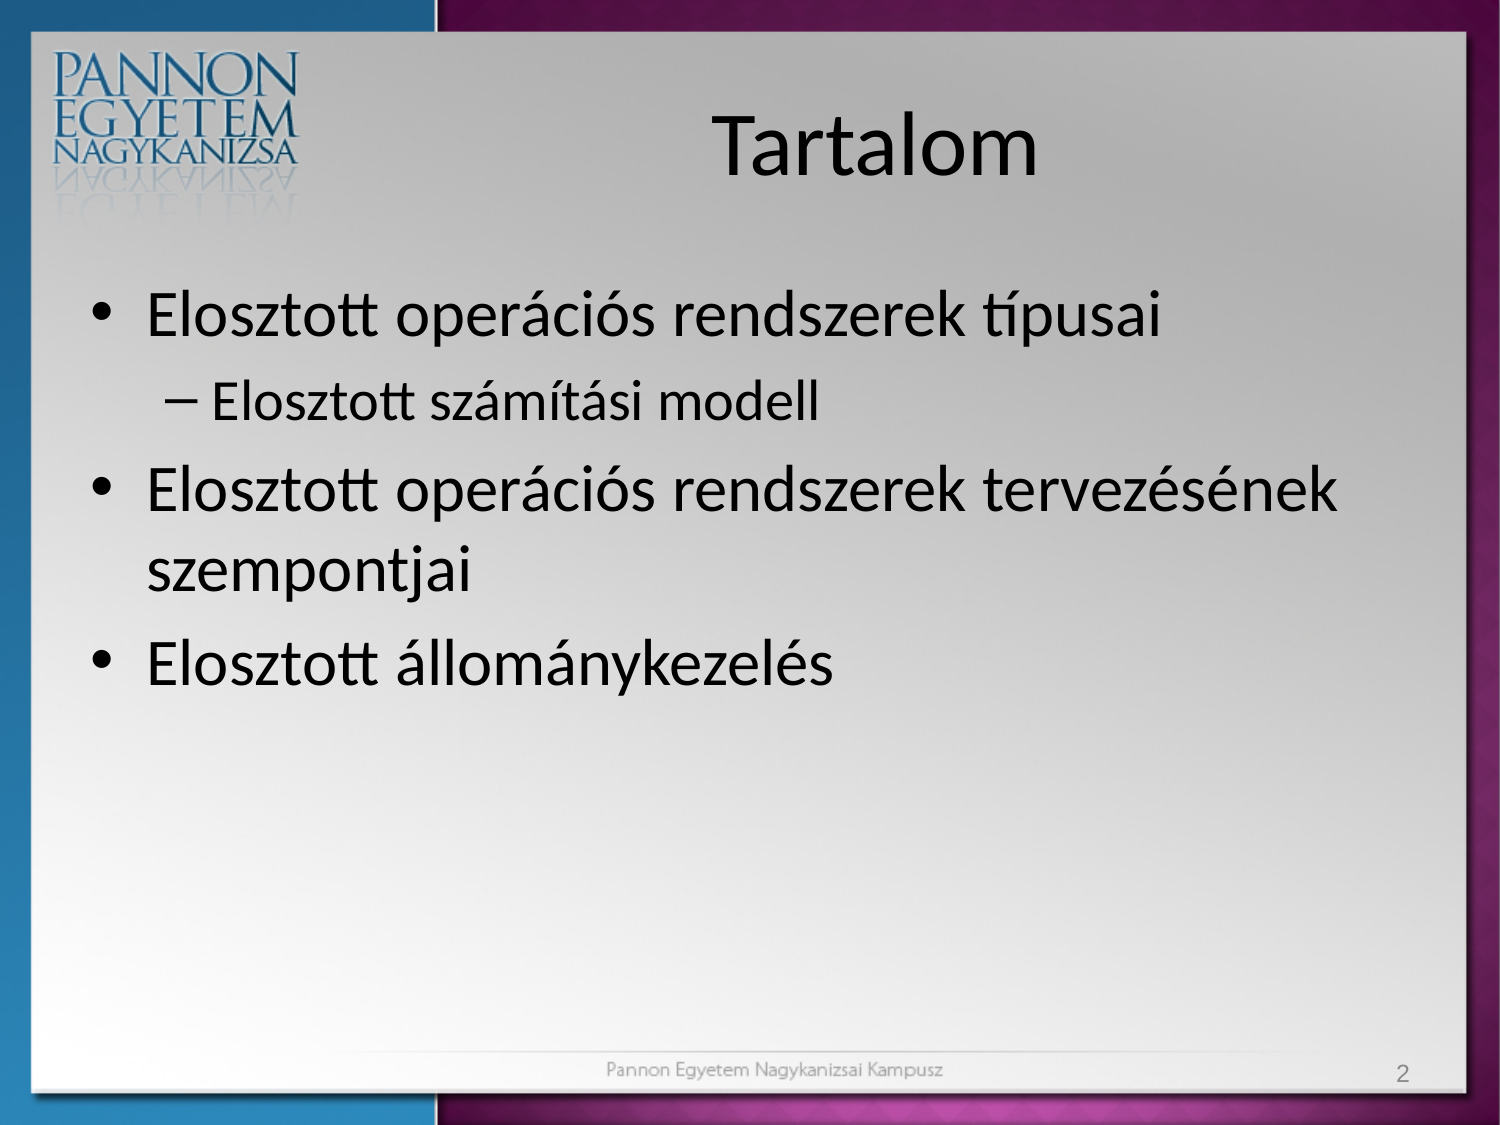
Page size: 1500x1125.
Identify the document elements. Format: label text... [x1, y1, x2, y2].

title Tartalom [328, 45, 1425, 233]
slide_number 2 [1074, 1042, 1425, 1103]
picture [0, 0, 1500, 1125]
list Elosztott operációs rendszerek típusai Elosztott számítási modell Elosztott operációs rendszerek tervezésének szempontjai Elosztott állománykezelés [75, 262, 1425, 1080]
